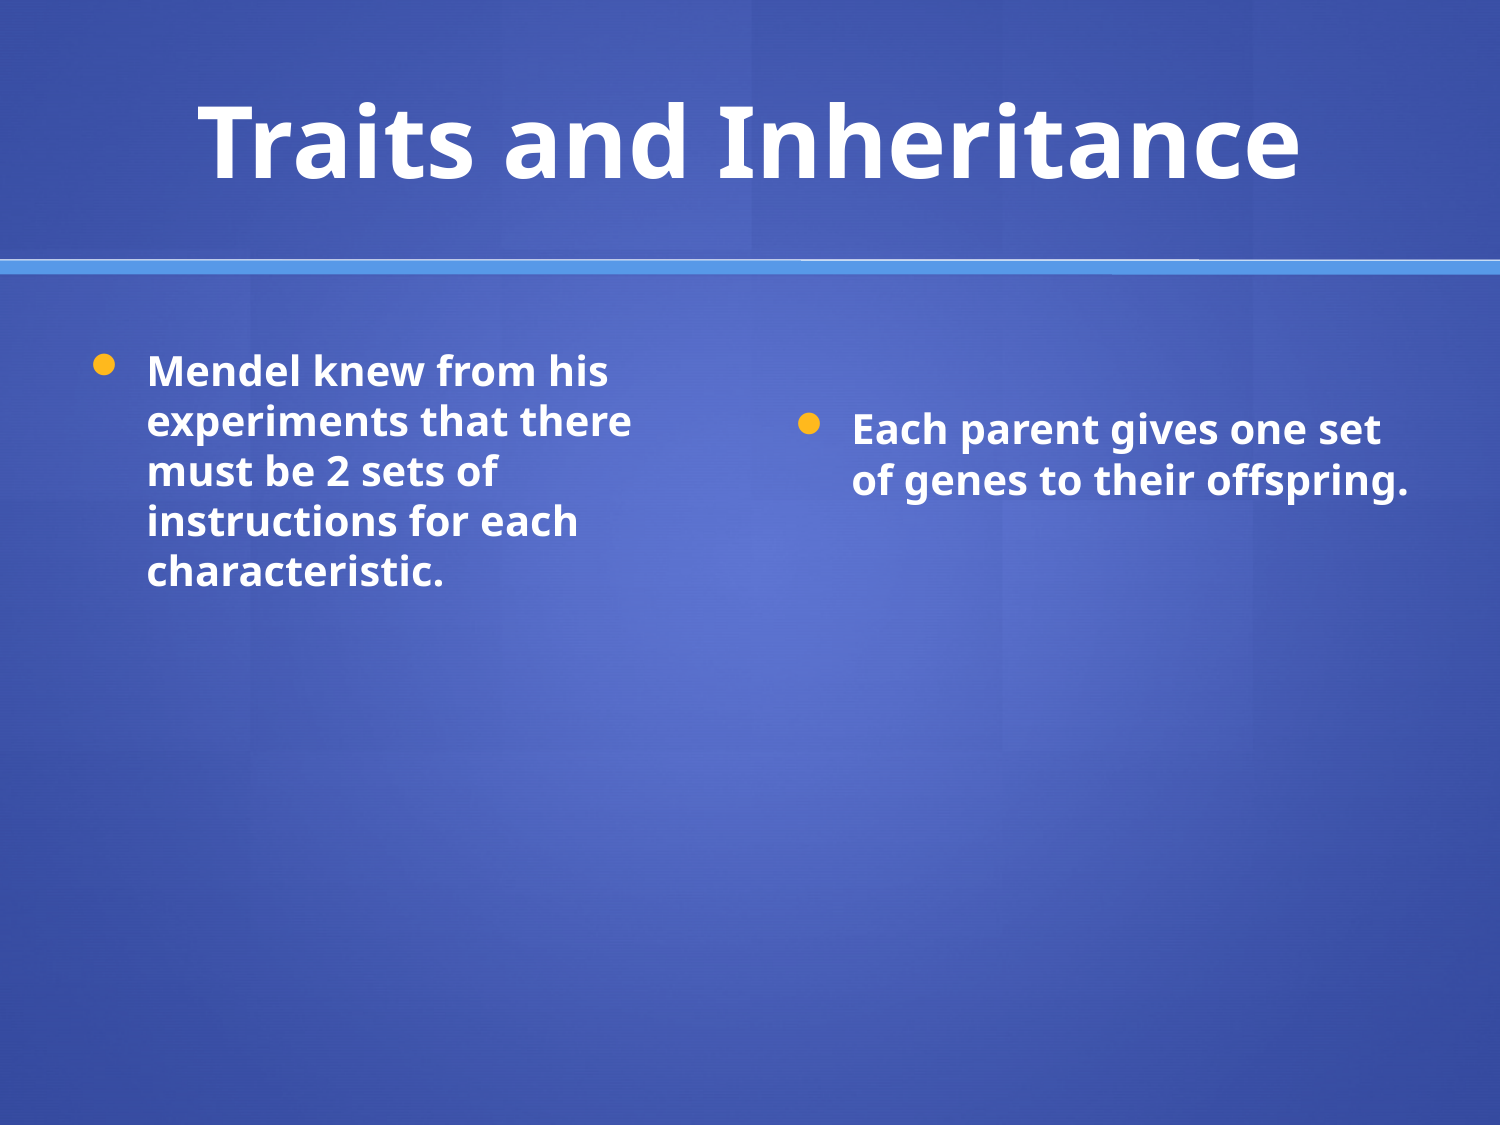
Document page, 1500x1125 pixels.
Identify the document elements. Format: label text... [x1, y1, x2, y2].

list Each parent gives one set of genes to their offspring. [780, 337, 1425, 991]
title Traits and Inheritance [75, 45, 1425, 233]
list Mendel knew from his experiments that there must be 2 sets of instructions for each characteristic. [75, 337, 720, 991]
